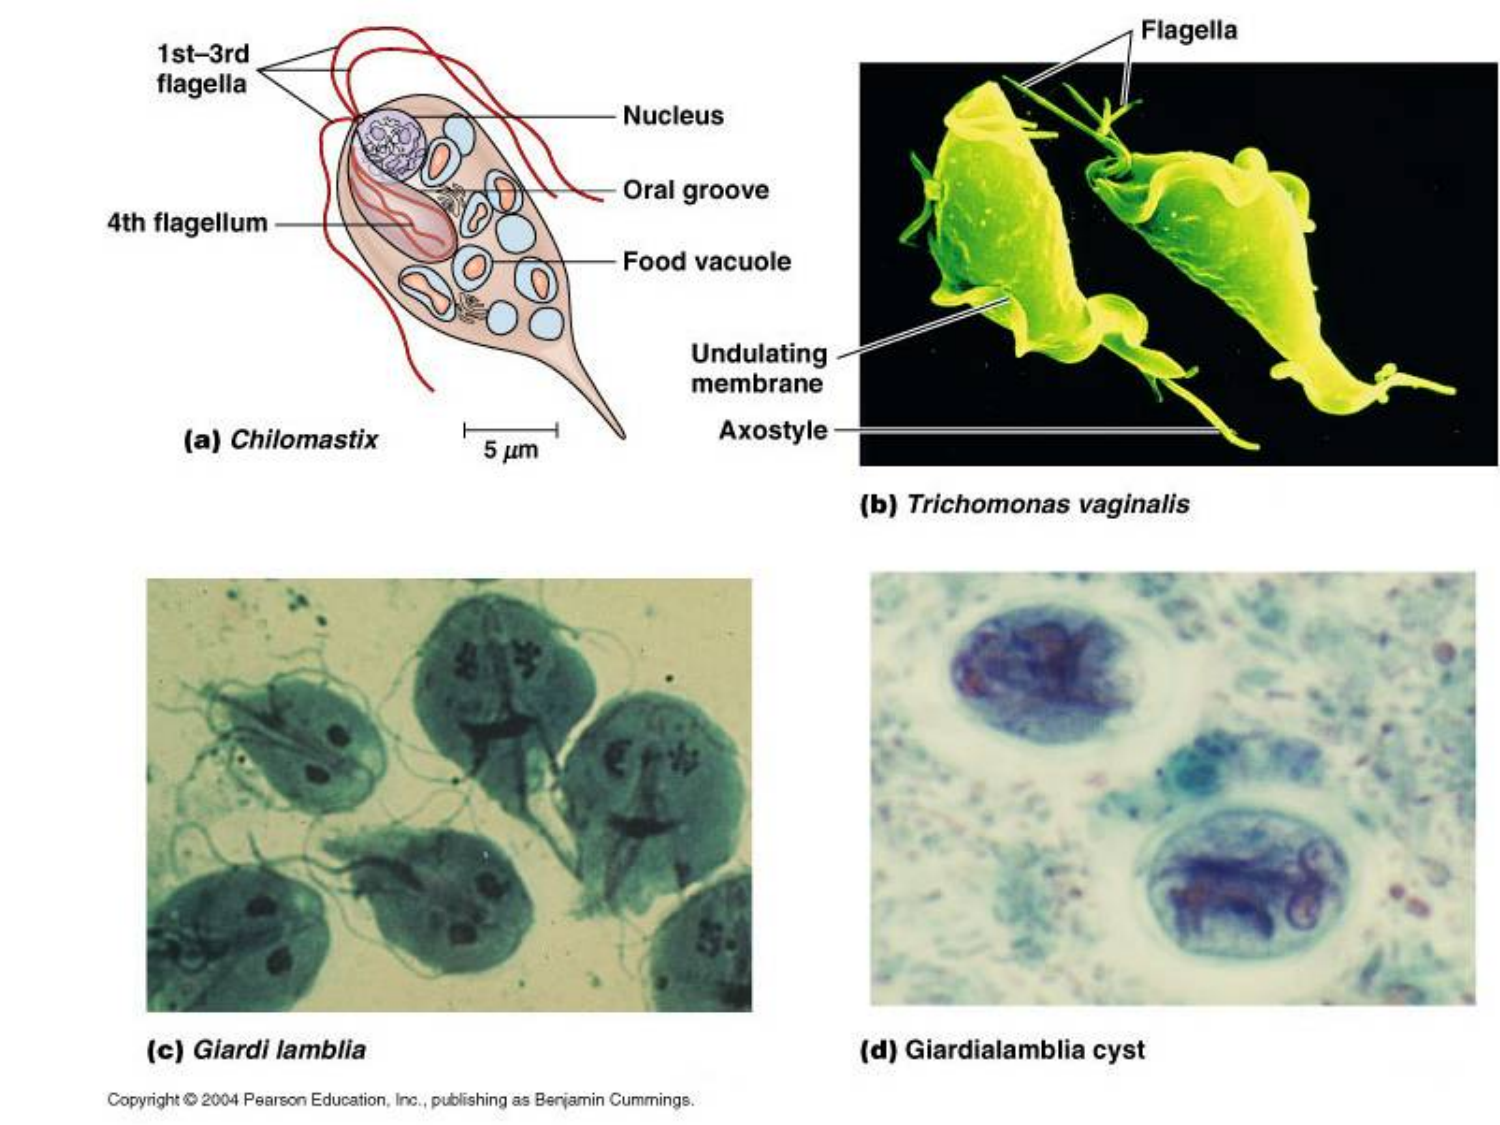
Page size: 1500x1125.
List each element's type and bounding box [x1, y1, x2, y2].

list [88, 0, 1500, 1125]
